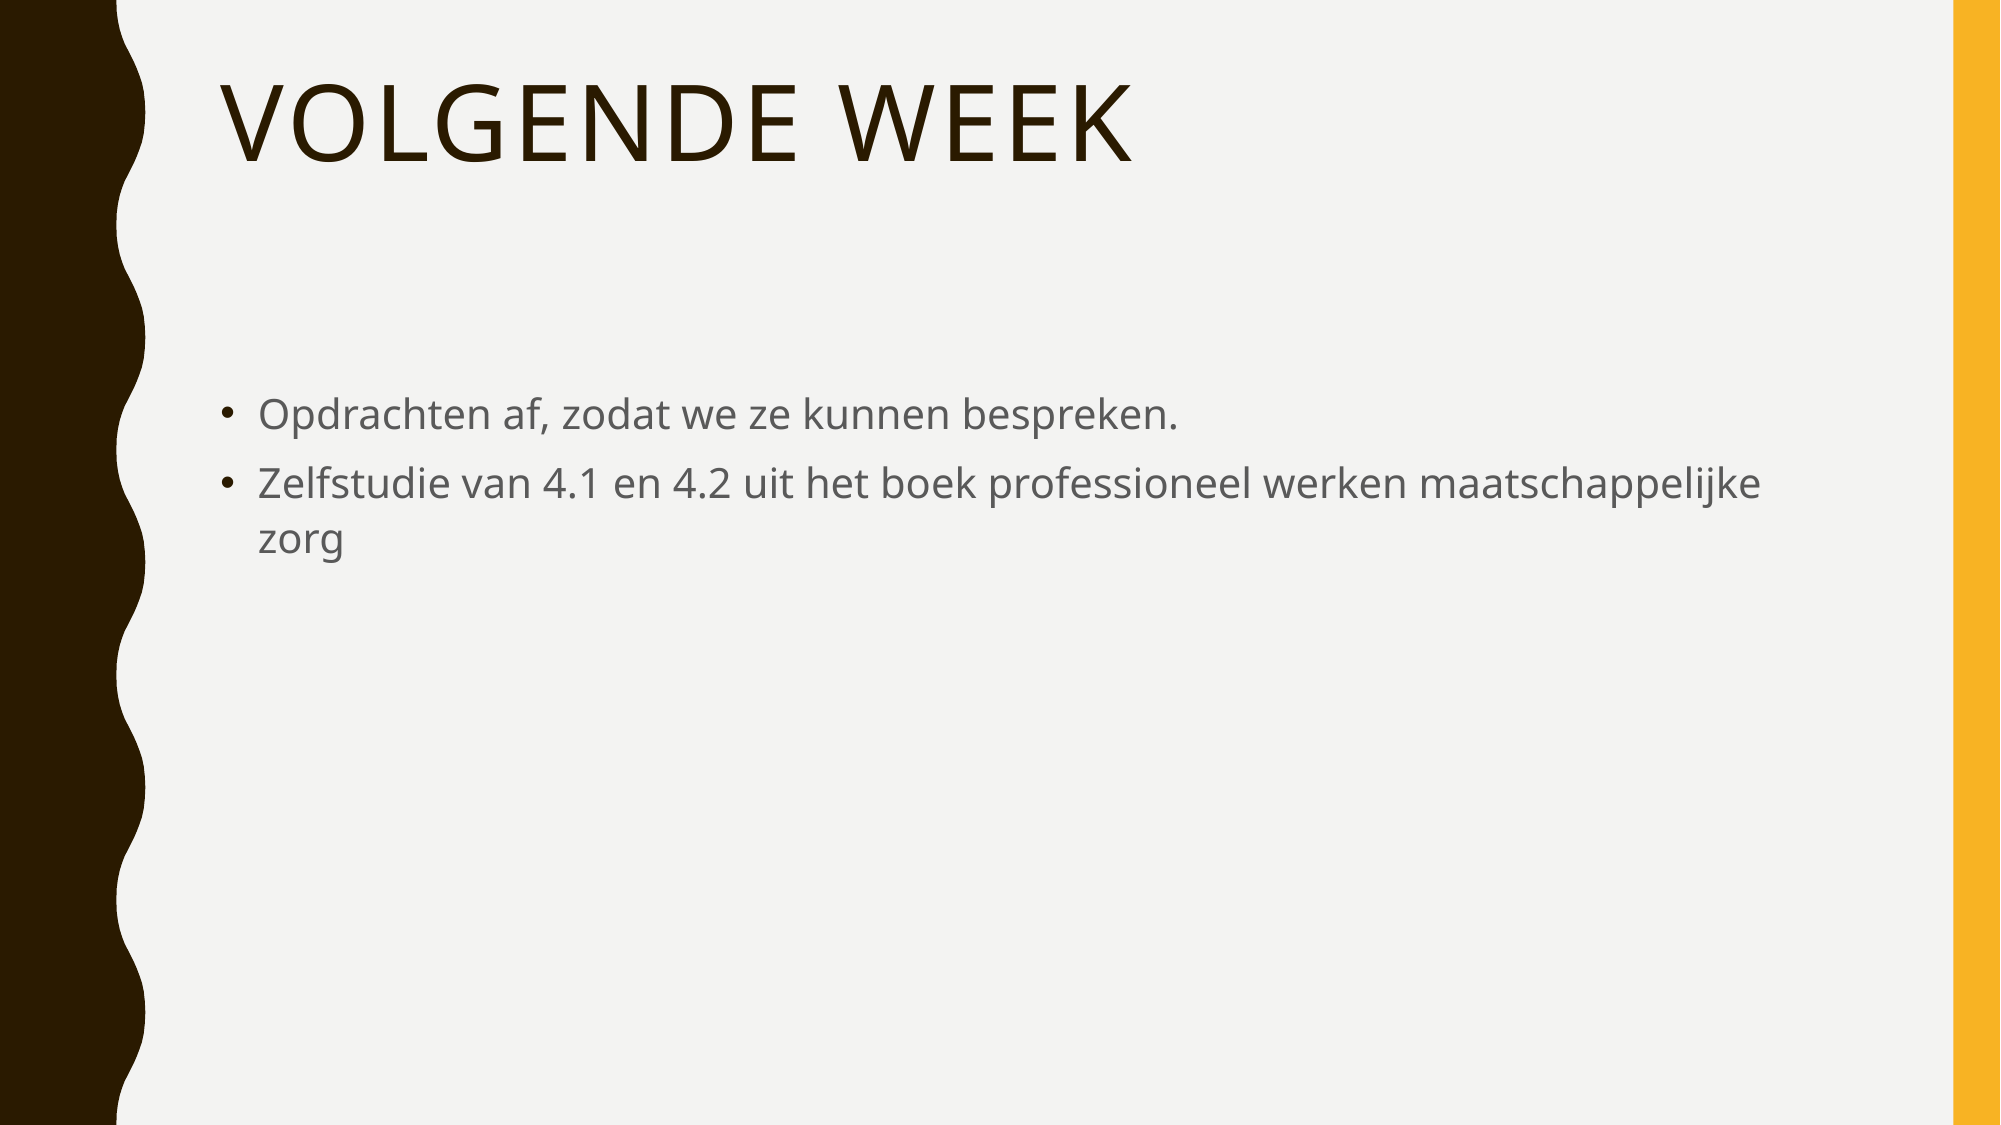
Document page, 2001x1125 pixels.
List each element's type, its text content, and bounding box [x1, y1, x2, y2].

title Volgende week [205, 62, 1875, 308]
list Opdrachten af, zodat we ze kunnen bespreken. Zelfstudie van 4.1 en 4.2 uit het boek professioneel werken maatschappelijke zorg [205, 375, 1875, 965]
